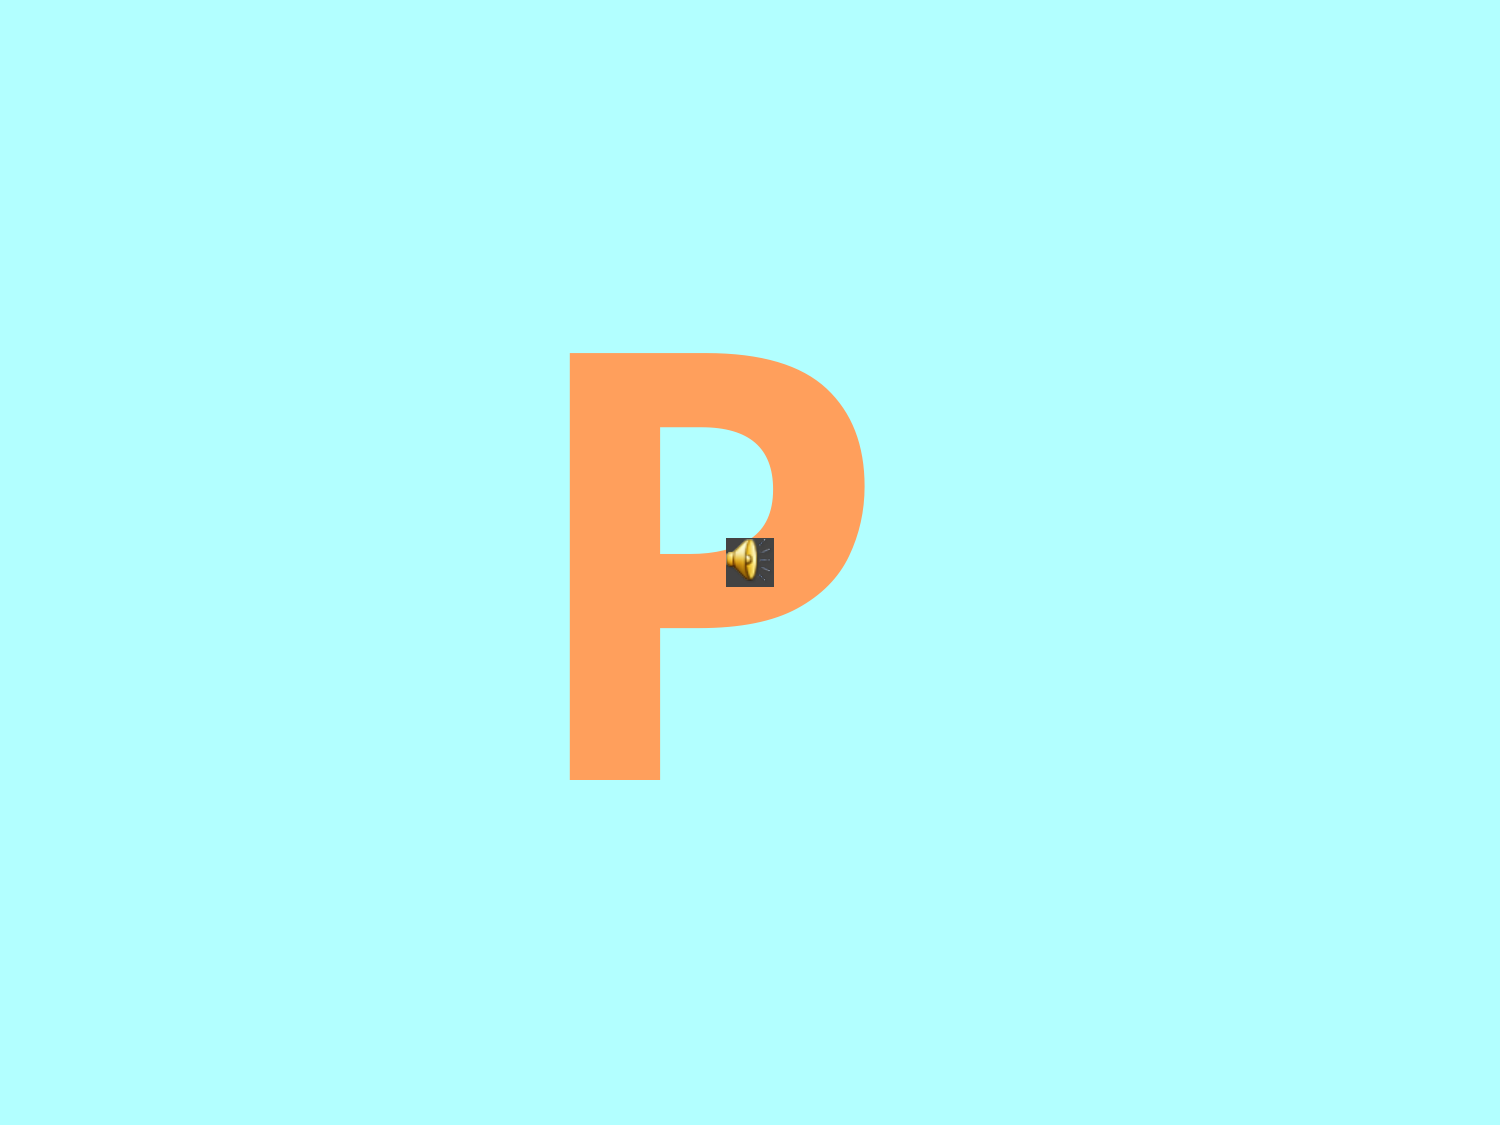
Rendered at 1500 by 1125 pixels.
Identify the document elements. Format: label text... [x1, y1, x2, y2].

text_box P [501, 174, 908, 908]
picture [724, 537, 776, 588]
